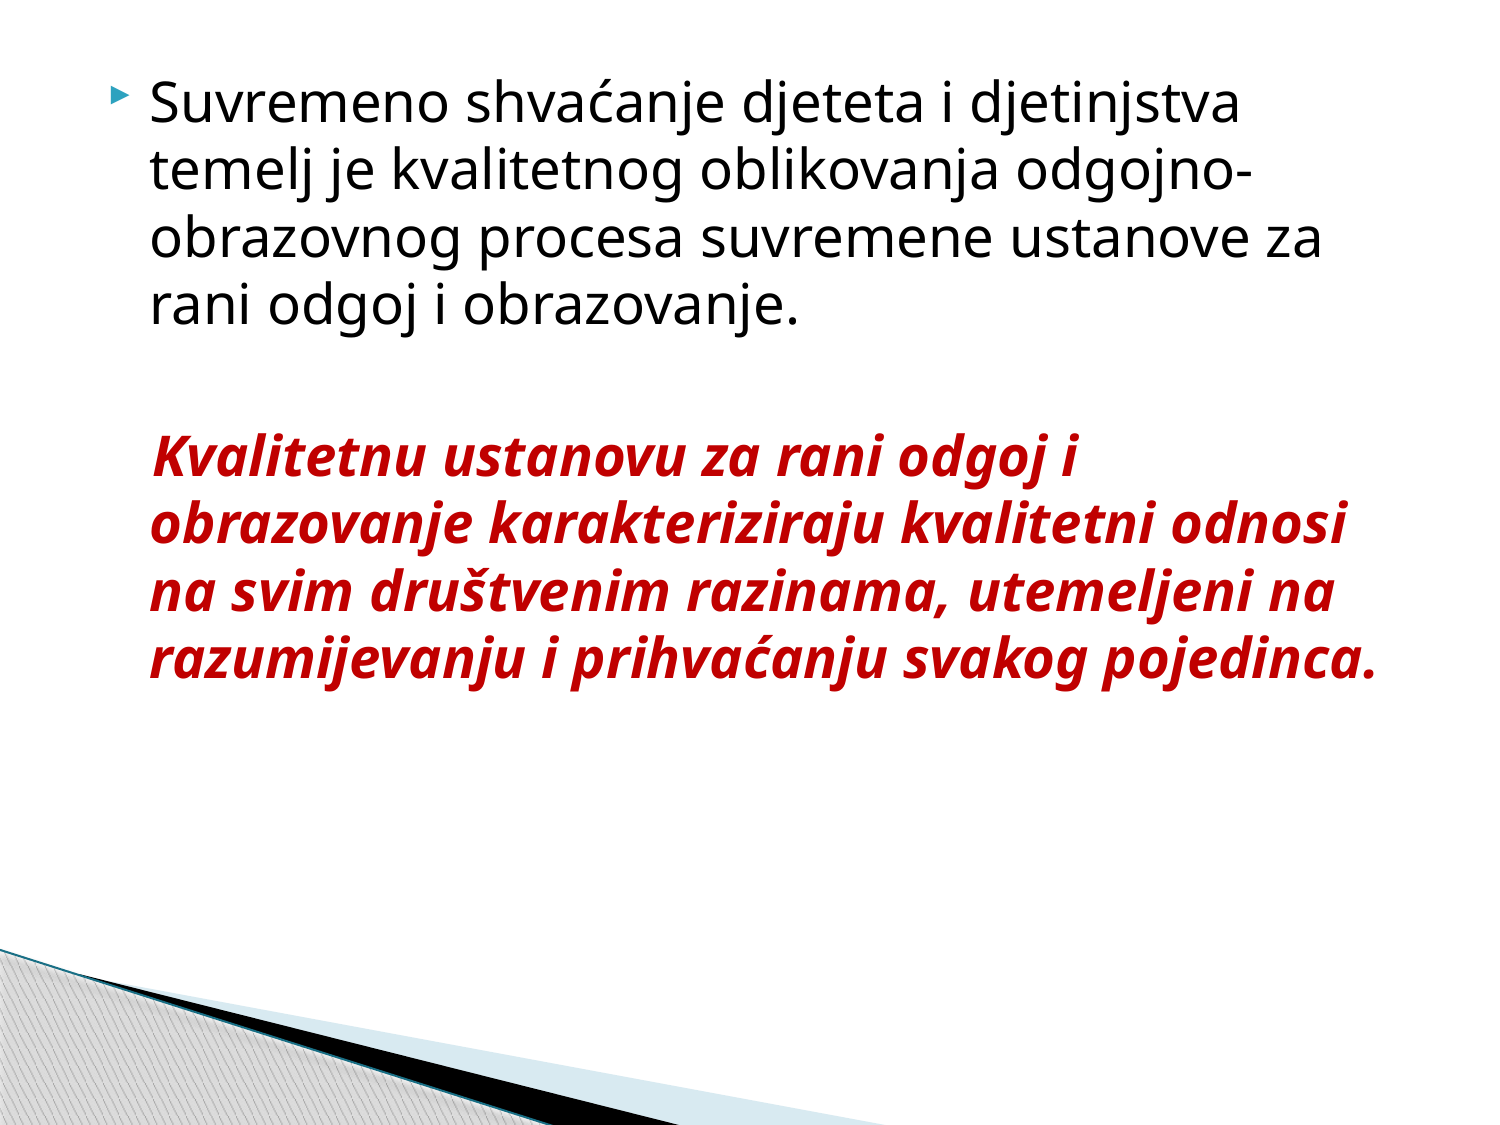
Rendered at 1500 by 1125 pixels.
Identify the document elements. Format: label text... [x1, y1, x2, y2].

list Suvremeno shvaćanje djeteta i djetinjstva temelj je kvalitetnog oblikovanja odgojno-obrazovnog procesa suvremene ustanove za rani odgoj i obrazovanje. Kvalitetnu ustanovu za rani odgoj i obrazovanje karakteriziraju kvalitetni odnosi na svim društvenim razinama, utemeljeni na razumijevanju i prihvaćanju svakog pojedinca. [75, 58, 1425, 986]
